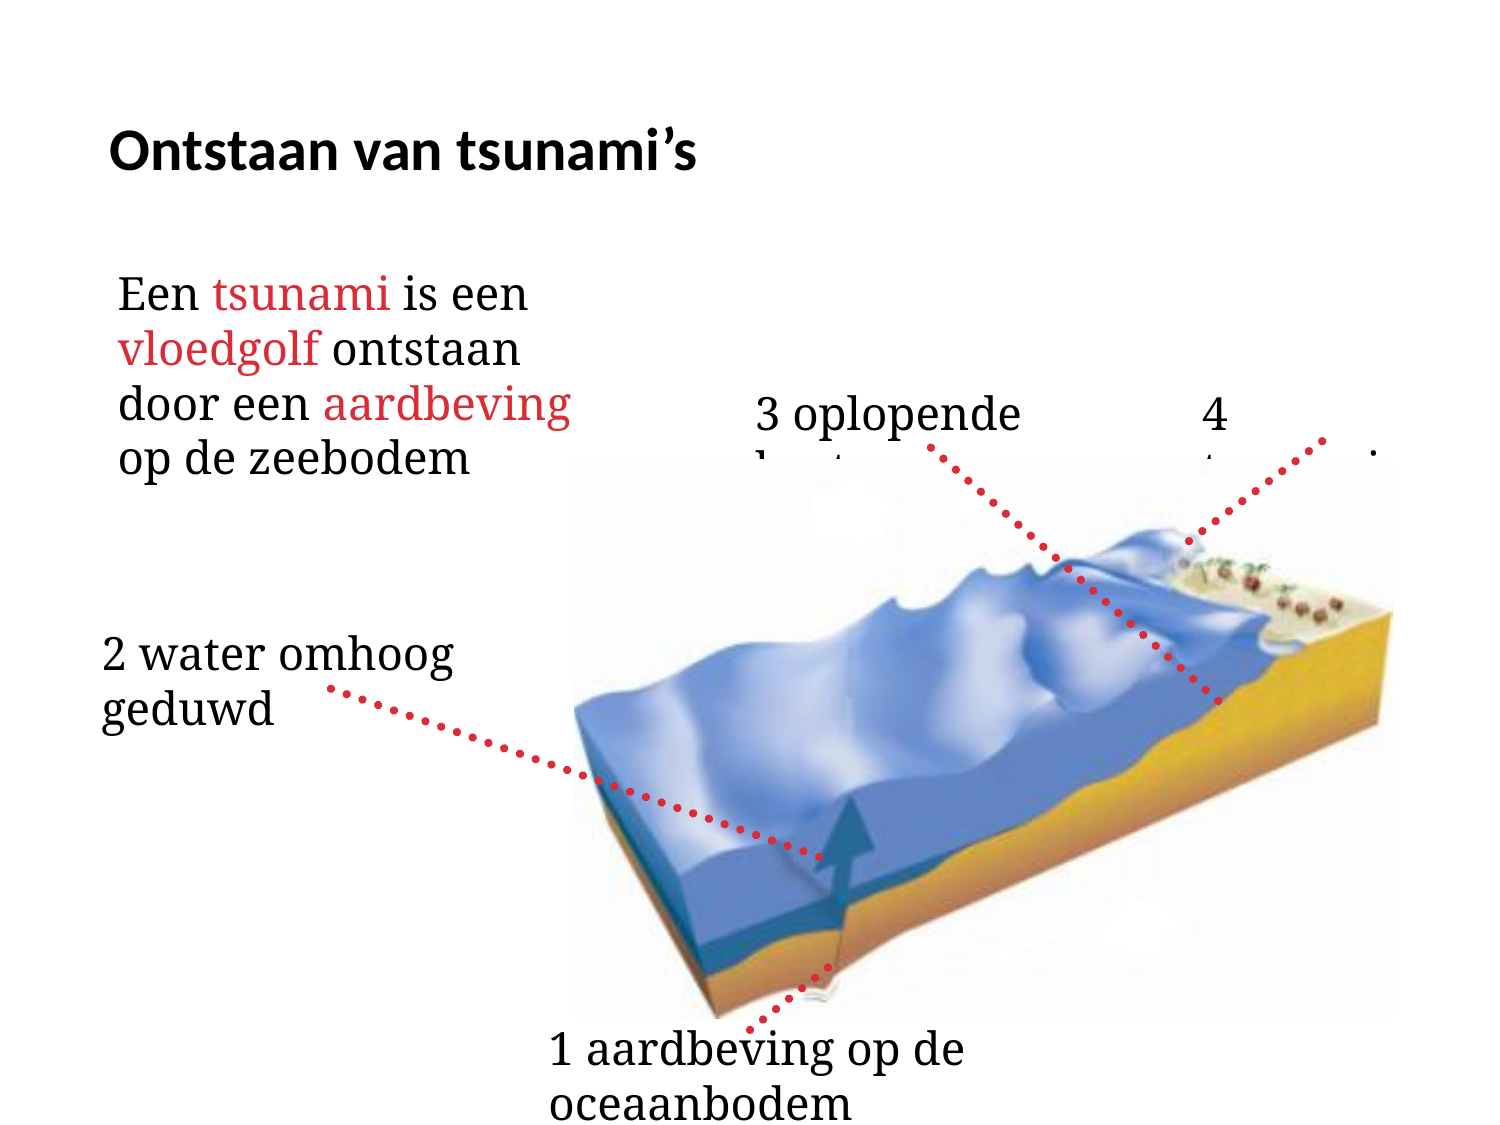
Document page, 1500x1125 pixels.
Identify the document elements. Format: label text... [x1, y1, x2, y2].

text_box 2 water omhoog geduwd [79, 613, 568, 746]
text_box Een tsunami is een vloedgolf ontstaan door een aardbeving op de zeebodem [95, 253, 646, 496]
text_box 4 tsunami [1180, 373, 1438, 506]
text_box 1 aardbeving op de oceaanbodem [526, 1008, 1301, 1125]
text_box 3 oplopende kust [732, 373, 1146, 457]
text_box Ontstaan van tsunami’s [87, 98, 914, 194]
picture [573, 459, 1393, 1020]
